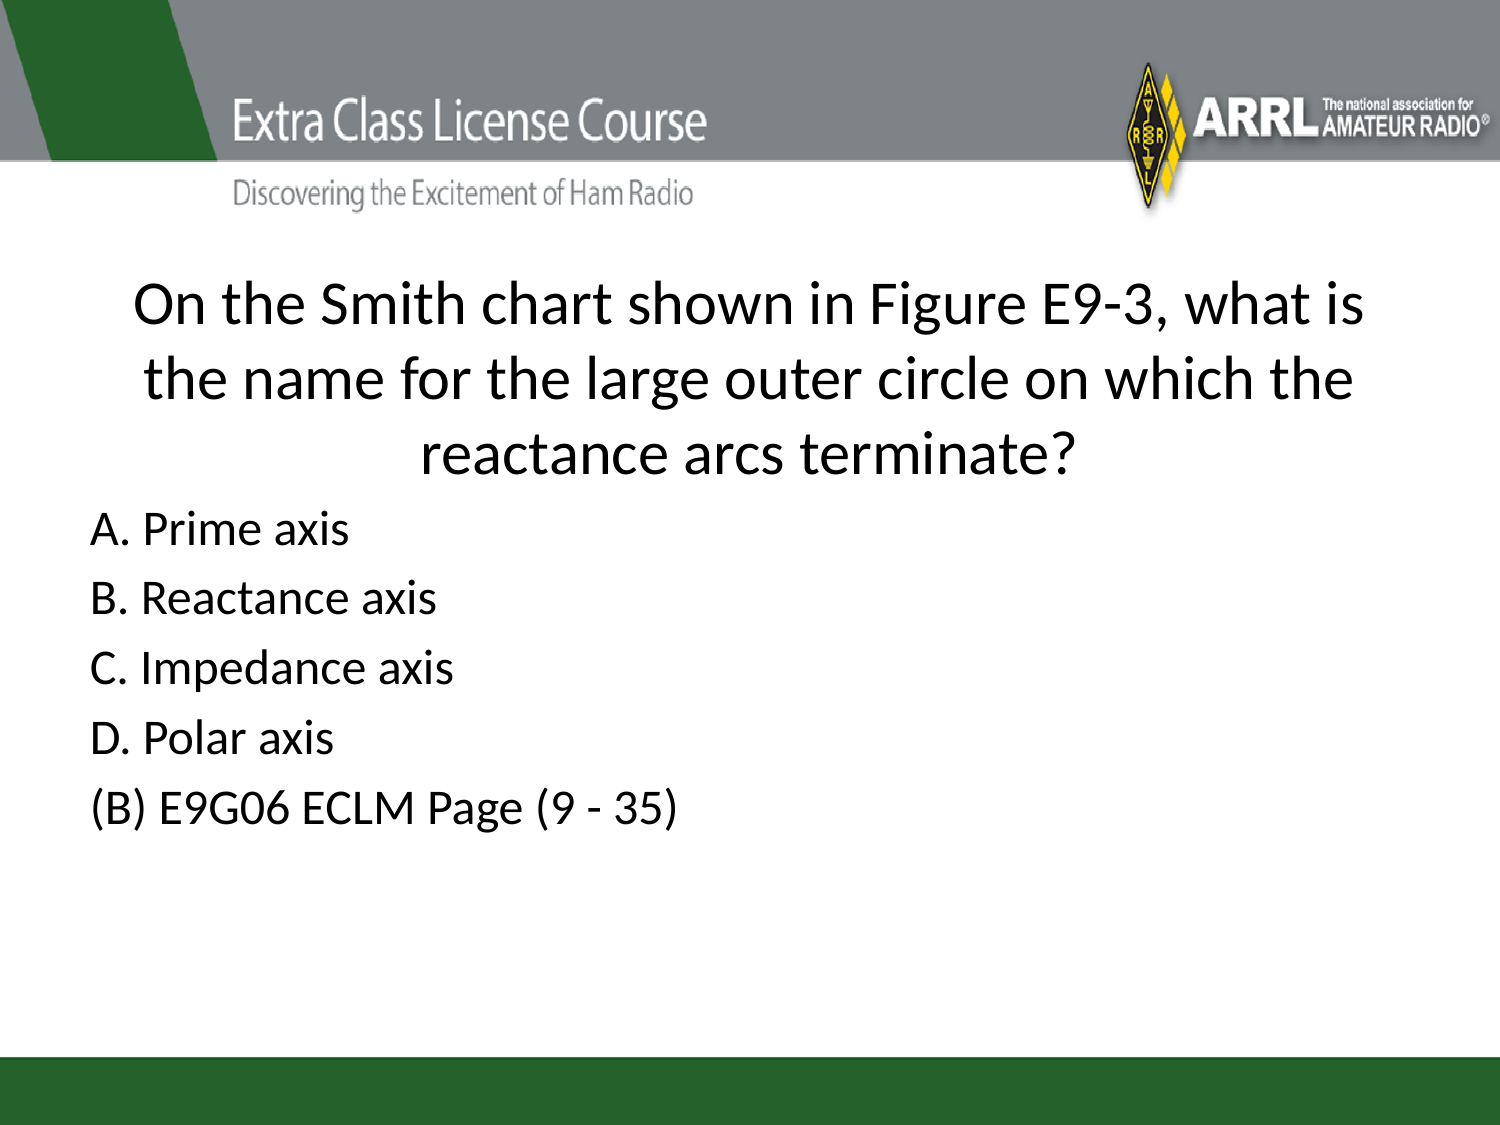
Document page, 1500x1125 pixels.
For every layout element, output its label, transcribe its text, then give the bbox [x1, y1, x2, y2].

picture [0, 0, 1500, 1125]
list A. Prime axis B. Reactance axis C. Impedance axis D. Polar axis (B) E9G06 ECLM Page (9 - 35) [75, 487, 1425, 1005]
title On the Smith chart shown in Figure E9-3, what is the name for the large outer circle on which the reactance arcs terminate? [75, 254, 1425, 435]
